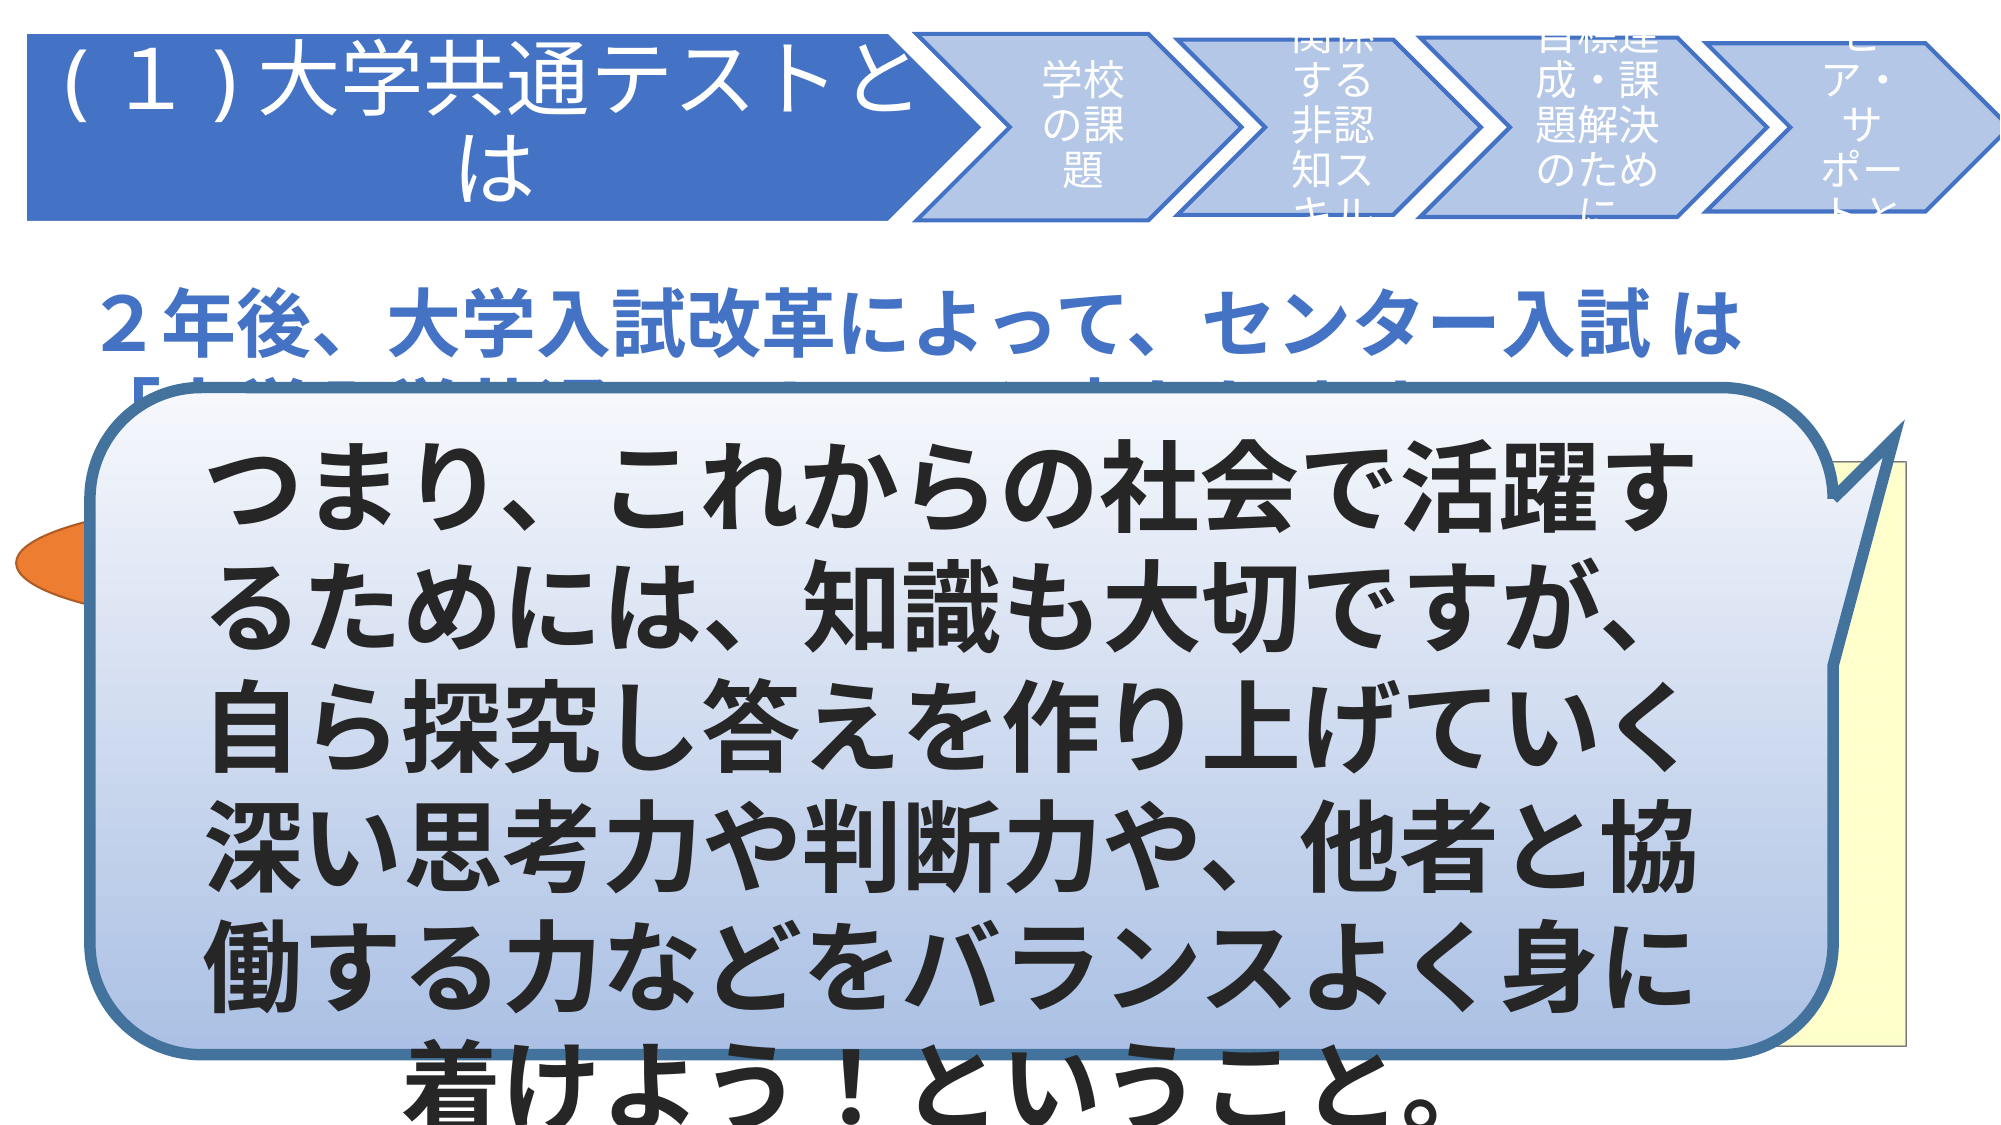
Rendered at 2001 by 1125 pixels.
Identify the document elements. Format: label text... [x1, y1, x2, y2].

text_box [16, 0, 2000, 255]
text_box 皆さんが最初の 受験者 [15, 521, 84, 605]
text_box [1884, 374, 1910, 668]
picture [1834, 461, 1907, 1047]
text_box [89, 387, 1834, 1055]
text_box ２年後、大学入試改革によって、センター入試 は「大学入学共通テスト」へと変わります。 [71, 268, 1884, 464]
